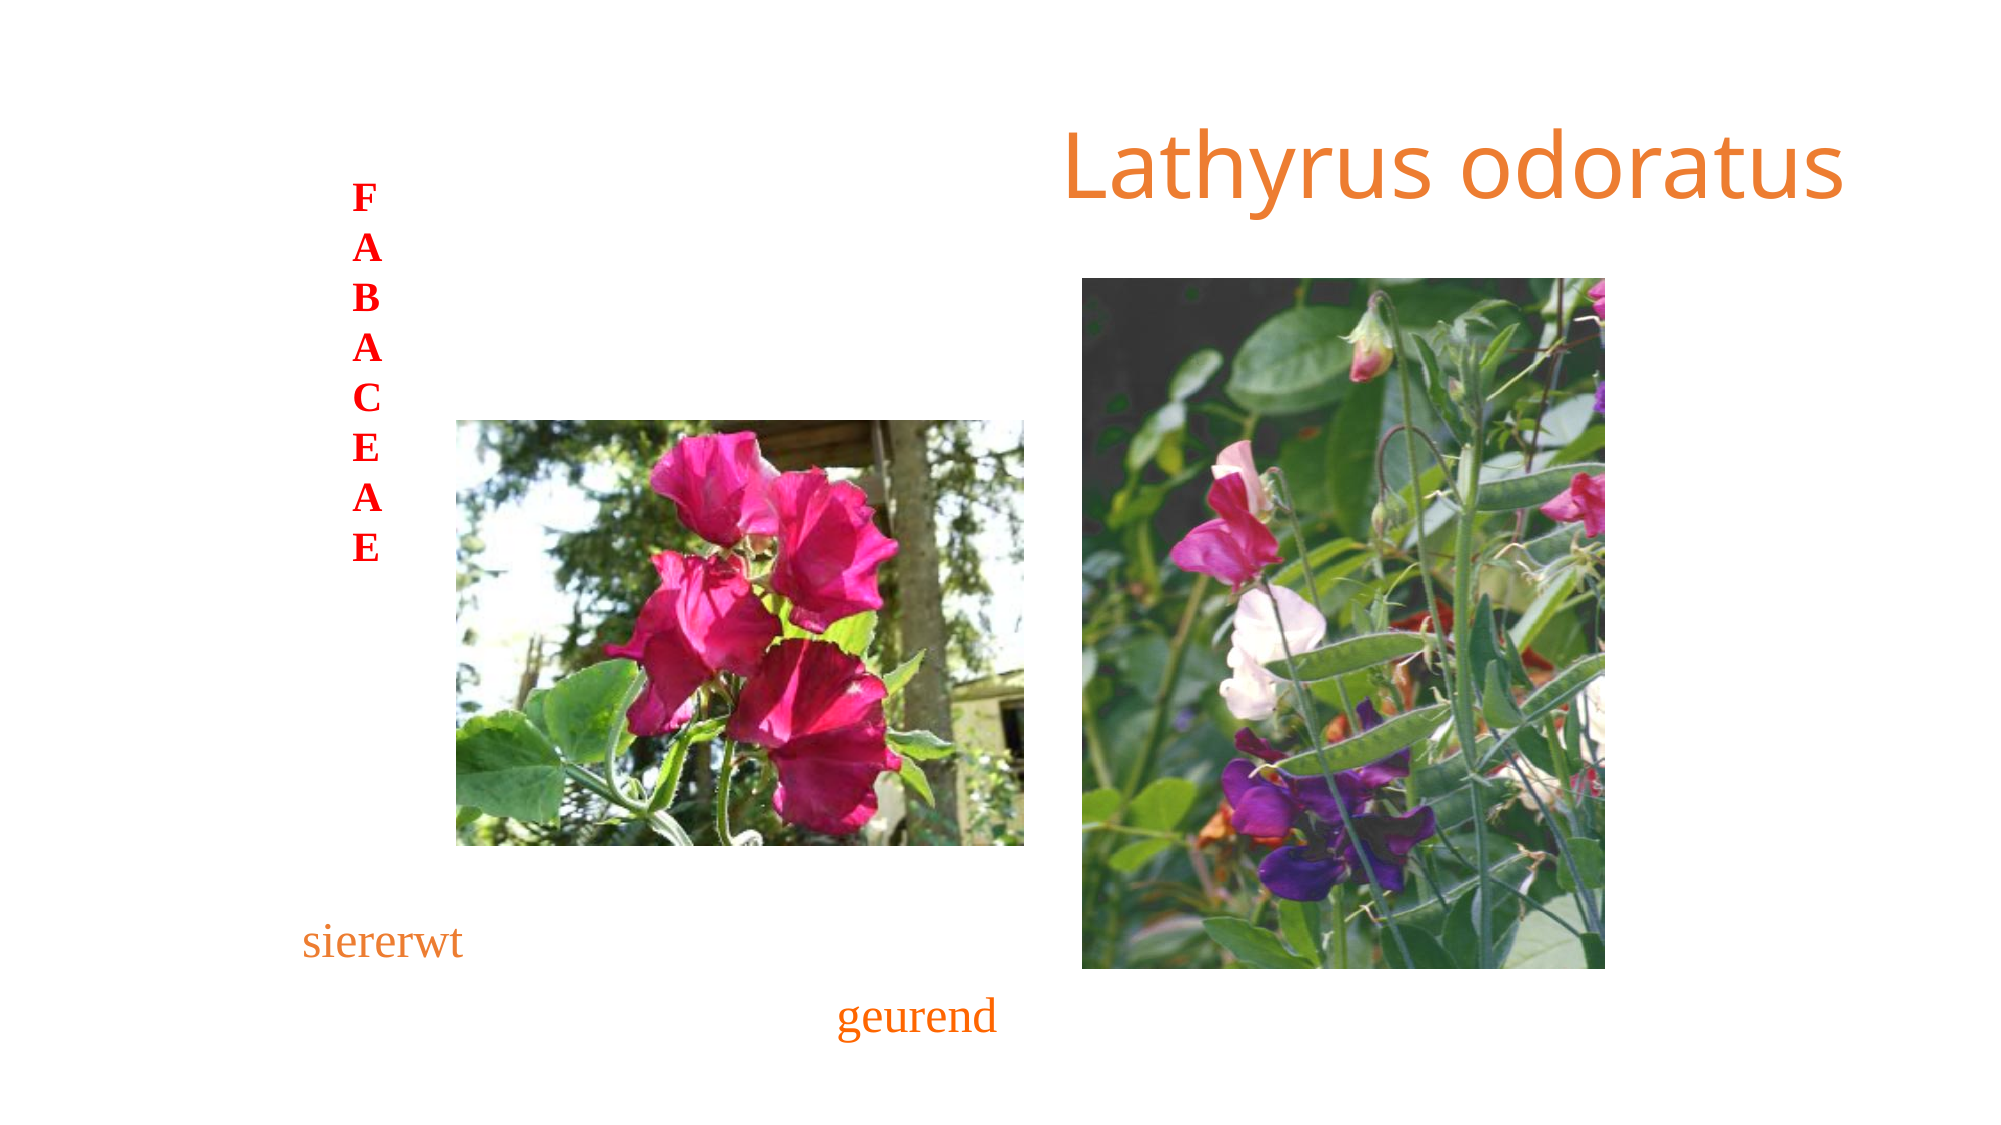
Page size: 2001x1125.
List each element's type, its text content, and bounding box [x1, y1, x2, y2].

picture [1082, 278, 1605, 969]
text_box FABACEAE [337, 162, 400, 578]
text_box siererwt [287, 899, 1350, 975]
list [456, 420, 1024, 847]
text_box geurend [300, 974, 1013, 1050]
title Lathyrus odoratus [137, 59, 1863, 278]
